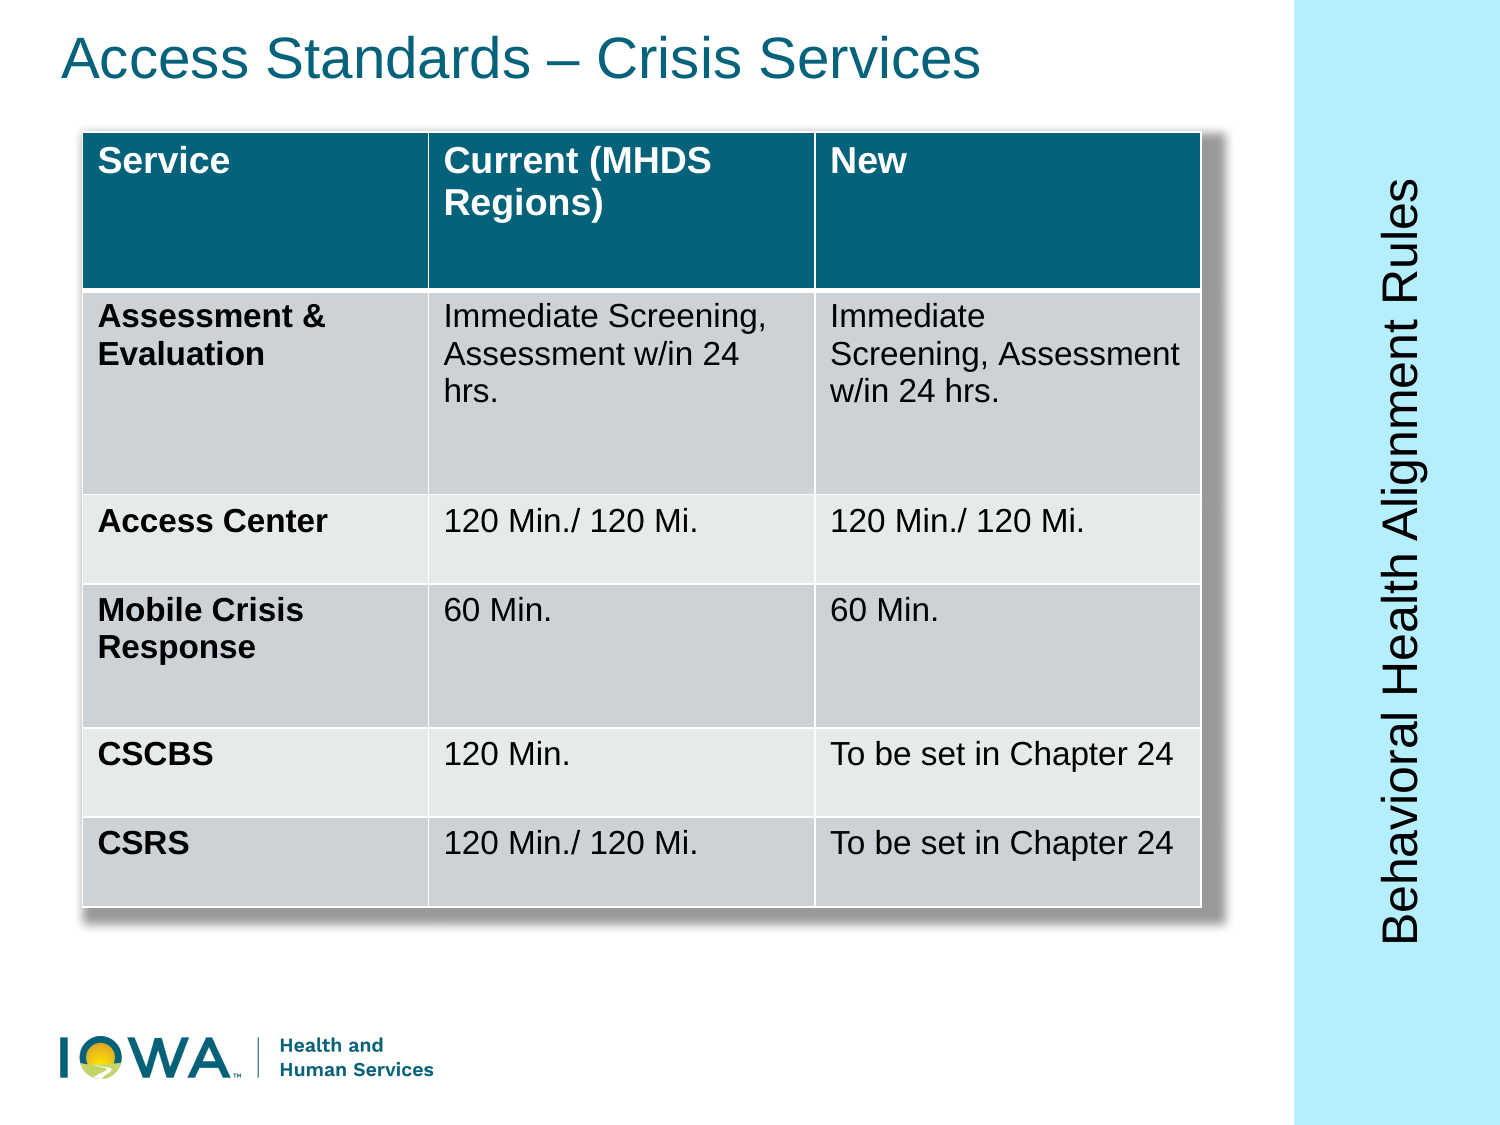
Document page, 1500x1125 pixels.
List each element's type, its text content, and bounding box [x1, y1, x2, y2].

text_box Access Standards – Crisis Services [46, 20, 1348, 129]
table_cell Assessment & Evaluation [83, 293, 428, 494]
table_cell 120 Min. [429, 729, 814, 816]
table_cell CSCBS [83, 729, 428, 816]
table_header Service [83, 133, 428, 288]
table_cell 120 Min./ 120 Mi. [429, 818, 814, 906]
table_cell Access Center [83, 495, 428, 583]
picture [60, 1036, 434, 1079]
table_cell 120 Min./ 120 Mi. [429, 495, 814, 583]
title Behavioral Health Alignment Rules [1294, 0, 1500, 1125]
table_cell 60 Min. [816, 585, 1200, 727]
table_cell Immediate Screening, Assessment w/in 24 hrs. [816, 293, 1200, 494]
table_cell To be set in Chapter 24 [816, 818, 1200, 906]
table_header New [816, 133, 1200, 288]
table_cell Mobile Crisis Response [83, 585, 428, 727]
table_cell To be set in Chapter 24 [816, 729, 1200, 816]
table_header Current (MHDS Regions) [429, 133, 814, 288]
table_cell 120 Min./ 120 Mi. [816, 495, 1200, 583]
table_cell Immediate Screening, Assessment w/in 24 hrs. [429, 293, 814, 494]
table_cell CSRS [83, 818, 428, 906]
table_cell 60 Min. [429, 585, 814, 727]
